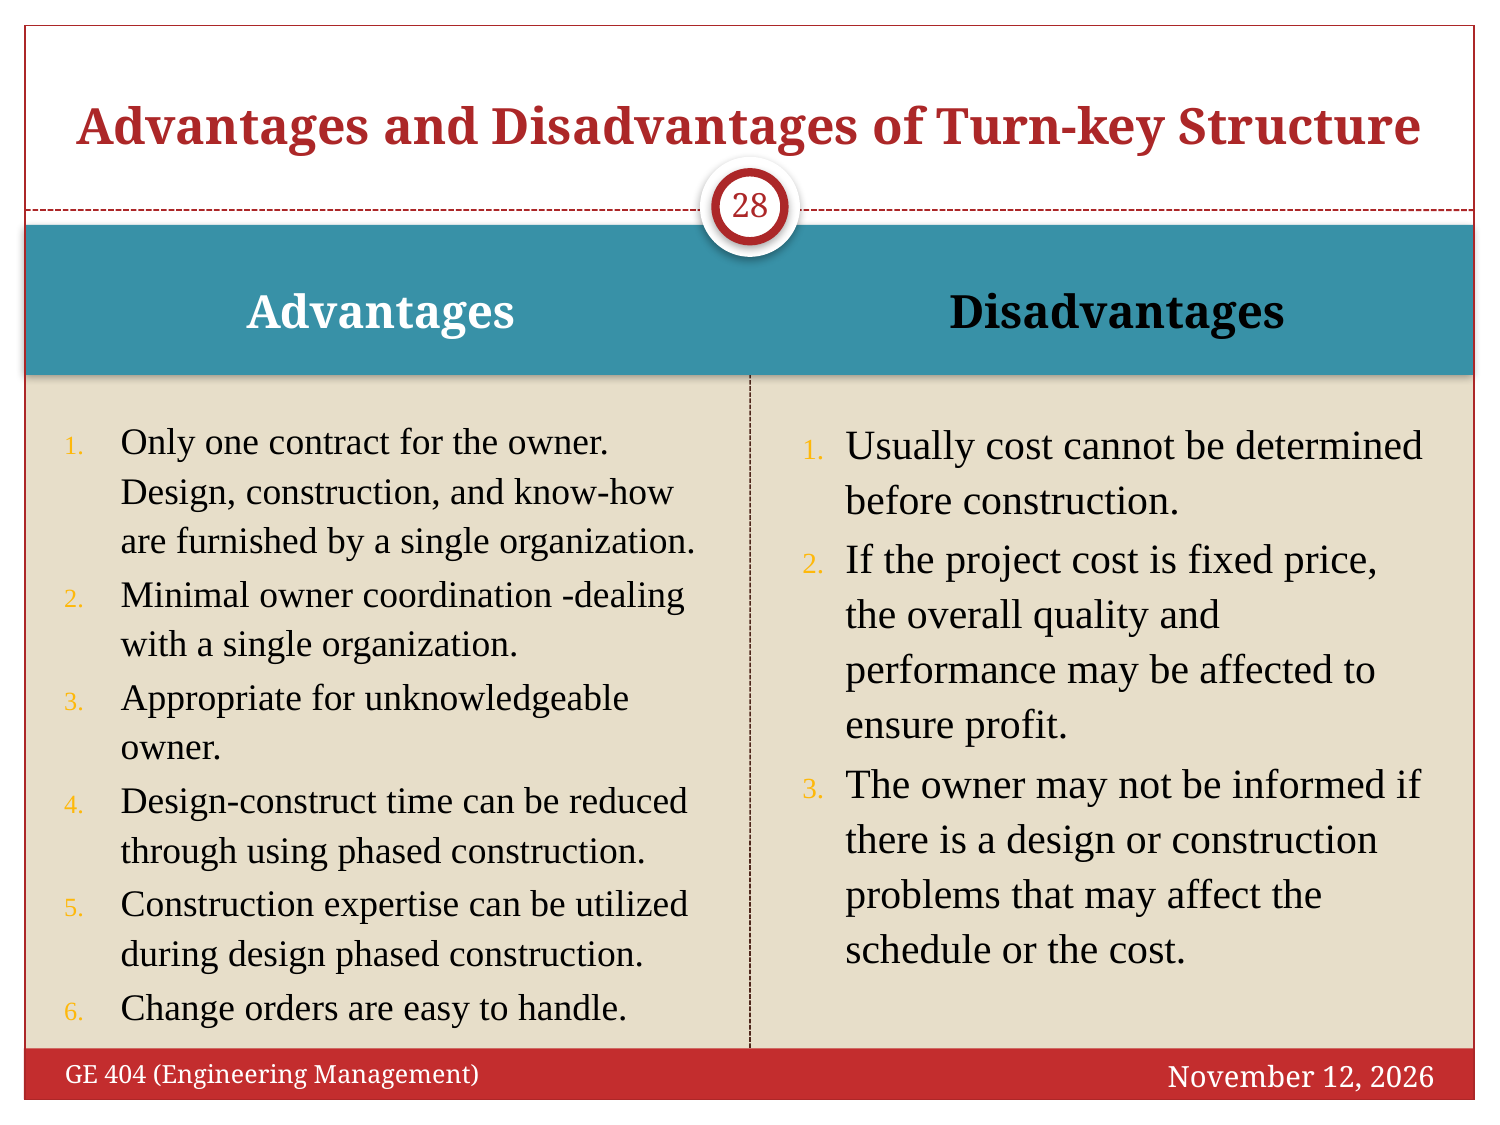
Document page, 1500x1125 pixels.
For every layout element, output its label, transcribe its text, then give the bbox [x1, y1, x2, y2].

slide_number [950, 1050, 1450, 1111]
list Disadvantages [785, 249, 1450, 371]
title Advantages and Disadvantages of Turn-key Structure [49, 37, 1450, 162]
slide_number 28 [712, 171, 788, 244]
list Usually cost cannot be determined before construction. If the project cost is fixed price, the overall quality and performance may be affected to ensure profit. The owner may not be informed if there is a design or construction problems that may affect the schedule or the cost. [787, 405, 1450, 1033]
footer GE 404 (Engineering Management) [50, 1051, 638, 1112]
list Advantages [48, 249, 714, 371]
list Only one contract for the owner. Design, construction, and know-how are furnished by a single organization. Minimal owner coordination -dealing with a single organization. Appropriate for unknowledgeable owner. Design-construct time can be reduced through using phased construction. Construction expertise can be utilized during design phased construction. Change orders are easy to handle. [49, 405, 713, 1032]
